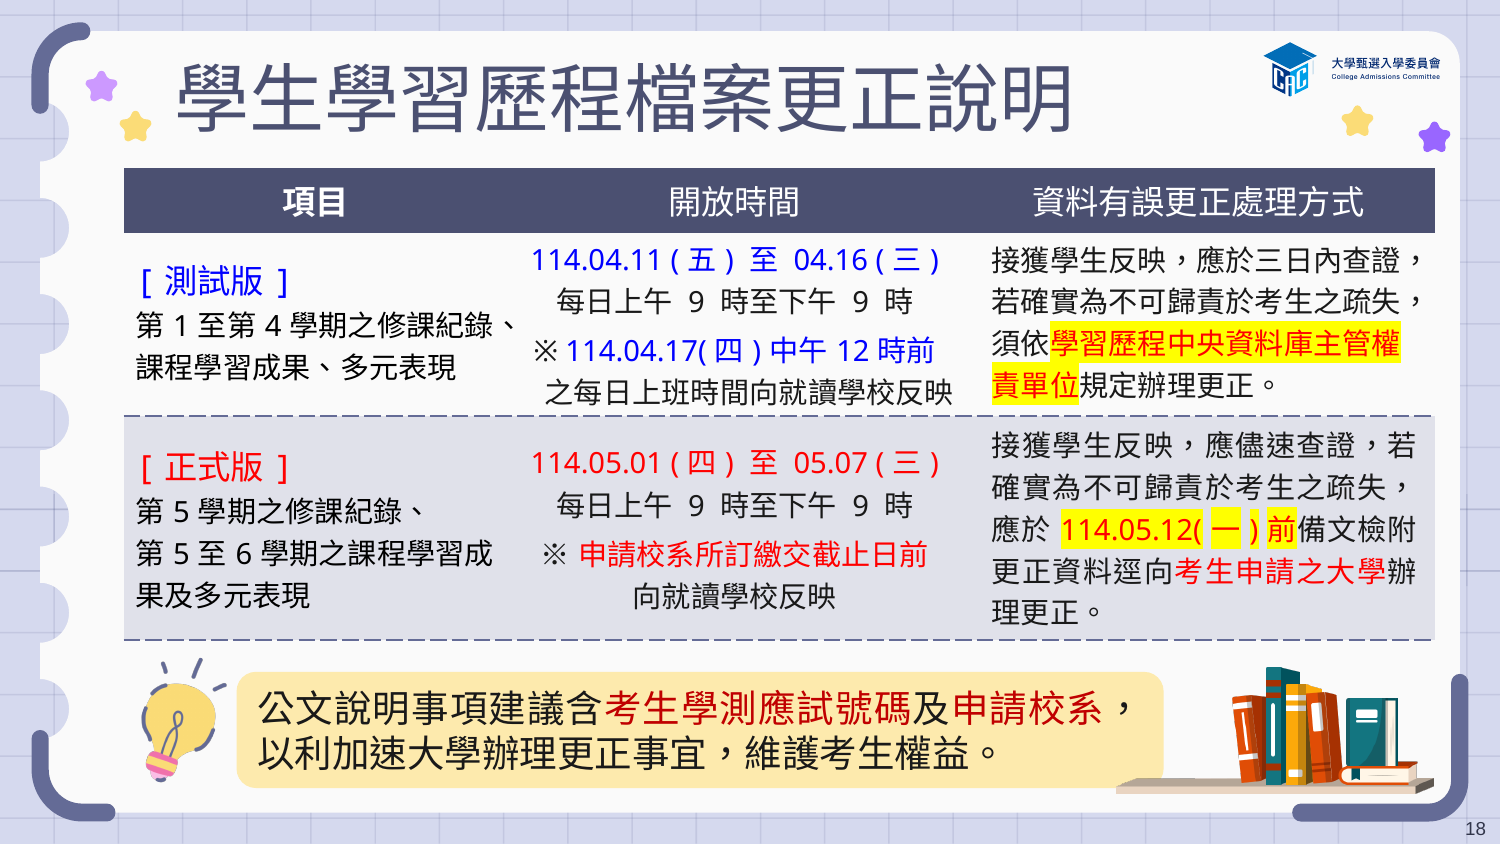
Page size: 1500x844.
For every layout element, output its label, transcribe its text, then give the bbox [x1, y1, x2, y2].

table_cell [測試版] 第1至第4學期之修課紀錄、 課程學習成果、多元表現 [124, 233, 507, 416]
text_box [1341, 105, 1374, 137]
text_box 公文說明事項建議含考生學測應試號碼及申請校系，以利加速大學辦理更正事宜，維護考生權益。 [236, 671, 1116, 789]
table_header 項目 [124, 168, 507, 233]
slide_number 18 [1163, 805, 1500, 844]
table_cell 接獲學生反映，應儘速查證，若確實為不可歸責於考生之疏失，應於114.05.12(一)前備文檢附更正資料逕向考生申請之大學辦理更正。 [962, 416, 1435, 640]
table_cell 接獲學生反映，應於三日內查證，若確實為不可歸責於考生之疏失，須依學習歷程中央資料庫主管權責單位規定辦理更正。 [962, 233, 1435, 416]
table_cell 114.04.11 (五) 至 04.16 (三) 每日上午 9 時至下午 9 時 ※ 114.04.17(四)中午12時前 之每日上班時間向就讀學校反映 [507, 233, 962, 416]
picture [122, 646, 236, 793]
picture [1116, 667, 1434, 794]
picture [1263, 42, 1441, 97]
text_box [1418, 121, 1451, 153]
table_cell 114.05.01 (四) 至 05.07 (三) 每日上午 9 時至下午 9 時 ※申請校系所訂繳交截止日前 向就讀學校反映 [507, 416, 962, 640]
table_header 開放時間 [507, 168, 962, 233]
title 學生學習歷程檔案更正說明 [159, 52, 1341, 153]
table_cell [正式版] 第5學期之修課紀錄、 第5至6學期之課程學習成果及多元表現 [124, 416, 507, 640]
table_header 資料有誤更正處理方式 [962, 168, 1435, 233]
